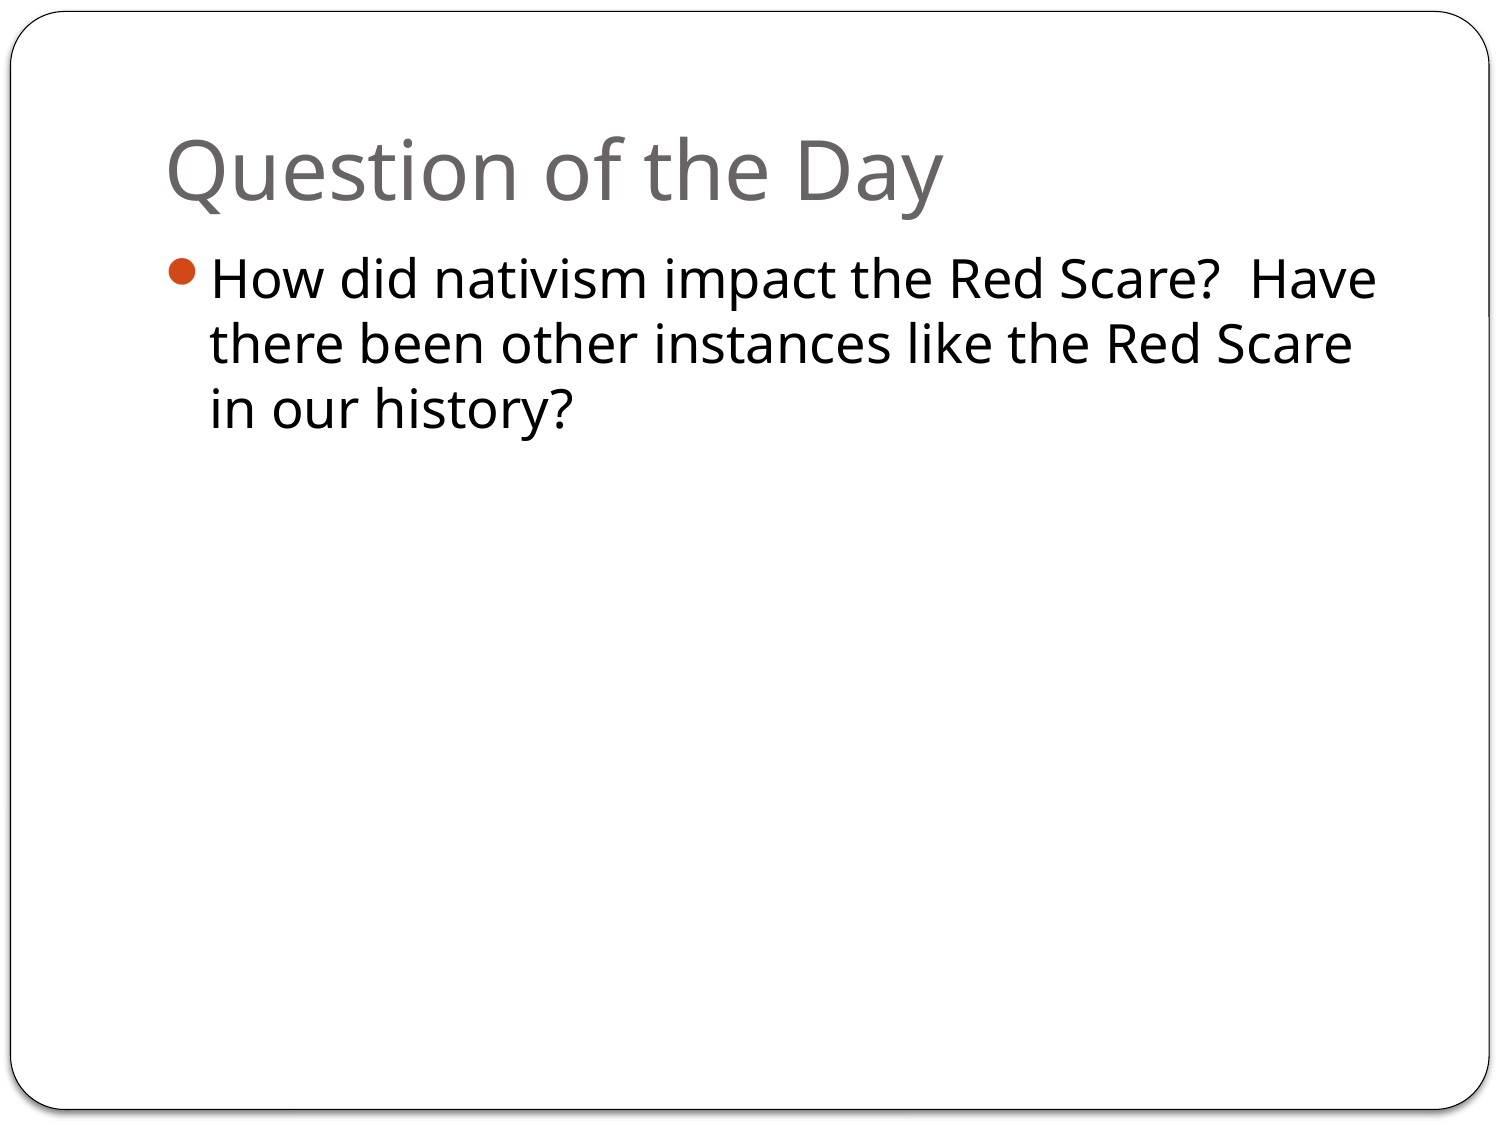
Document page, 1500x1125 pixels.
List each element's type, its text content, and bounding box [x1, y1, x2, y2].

title Question of the Day [150, 45, 1425, 233]
list How did nativism impact the Red Scare? Have there been other instances like the Red Scare in our history? [150, 237, 1425, 988]
